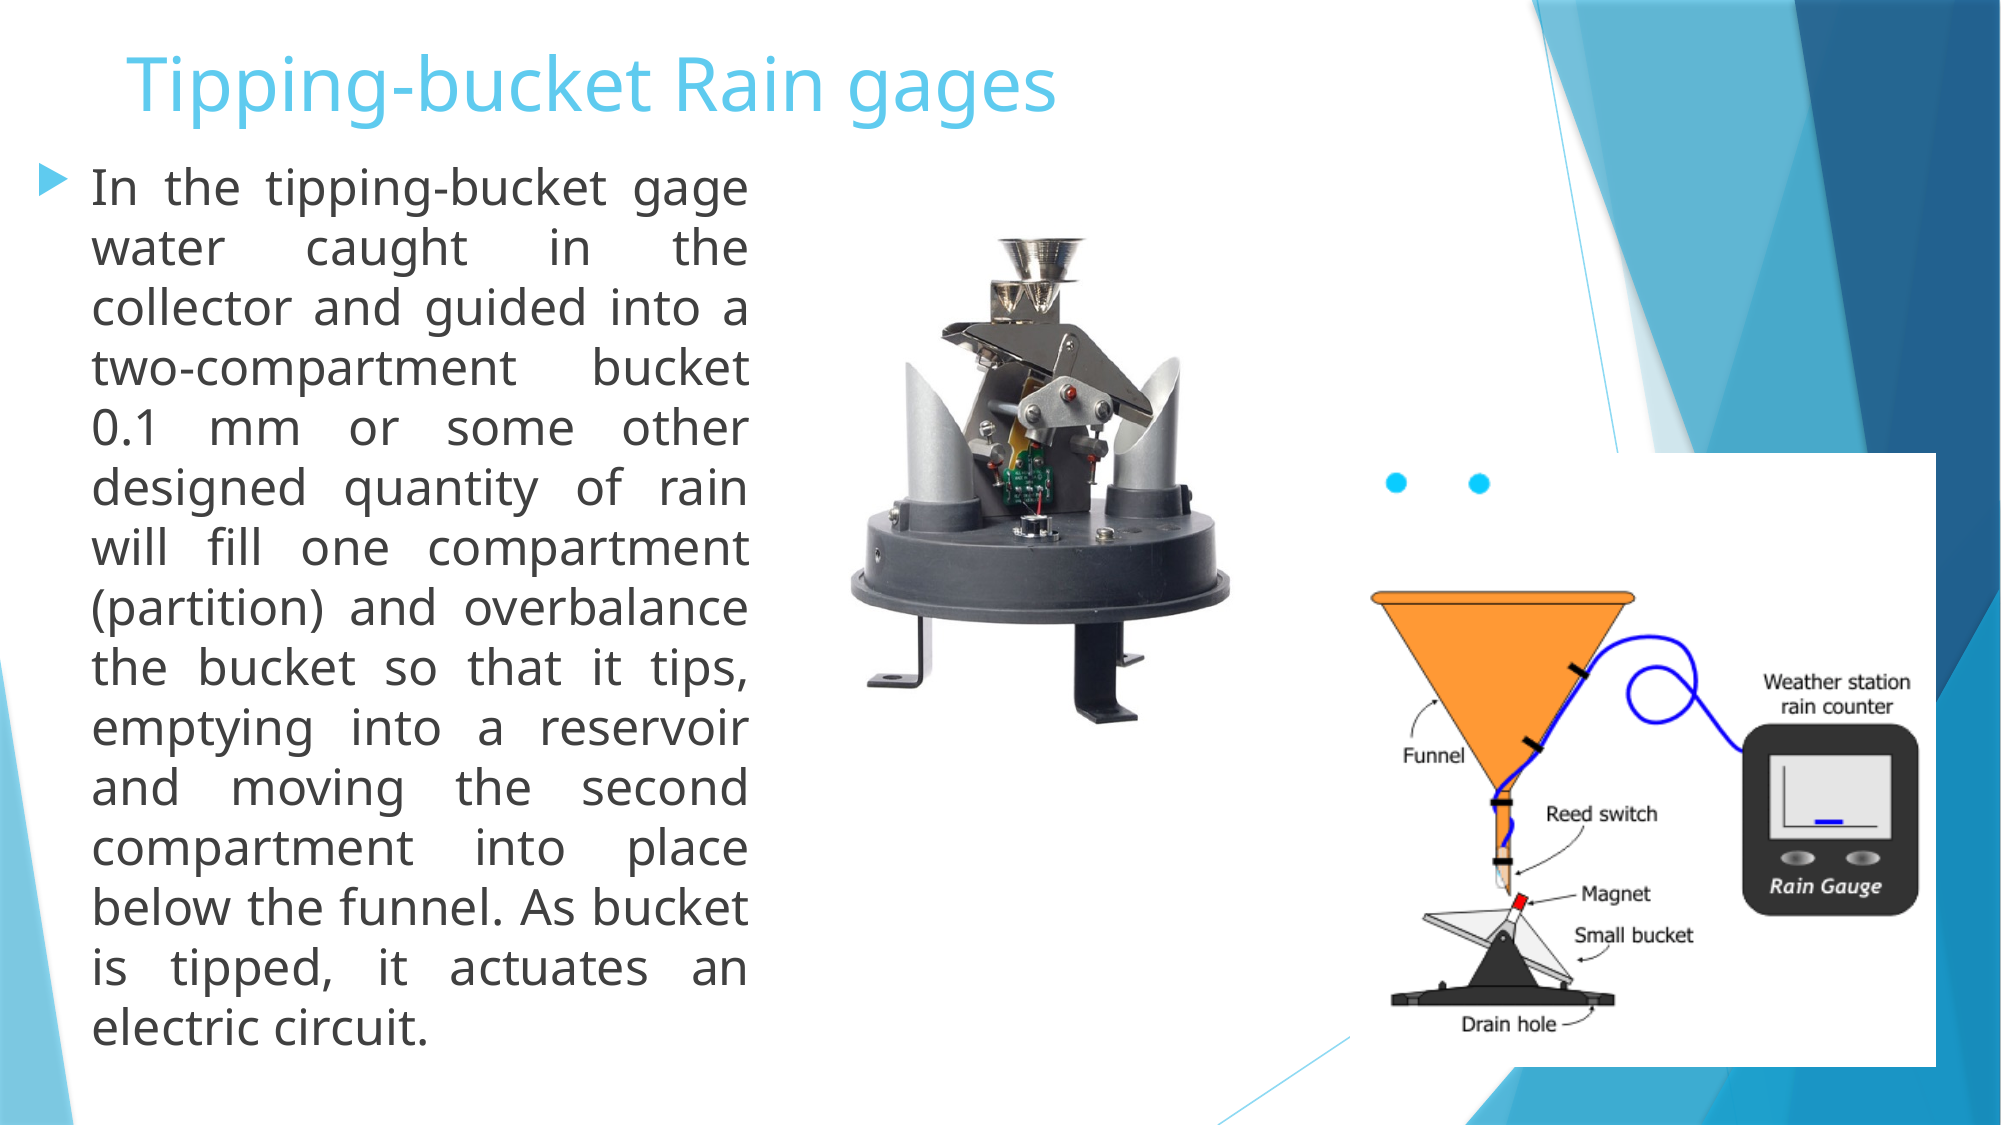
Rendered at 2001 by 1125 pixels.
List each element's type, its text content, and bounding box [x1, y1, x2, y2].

title Tipping-bucket Rain gages [111, 28, 1522, 148]
picture [764, 147, 1310, 761]
picture [1349, 453, 1936, 1067]
list In the tipping-bucket gage water caught in the collector and guided into a two-compartment bucket 0.1 mm or some other designed quantity of rain will fill one compartment (partition) and overbalance the bucket so that it tips, emptying into a reservoir and moving the second compartment into place below the funnel. As bucket is tipped, it actuates an electric circuit. [20, 147, 766, 1019]
